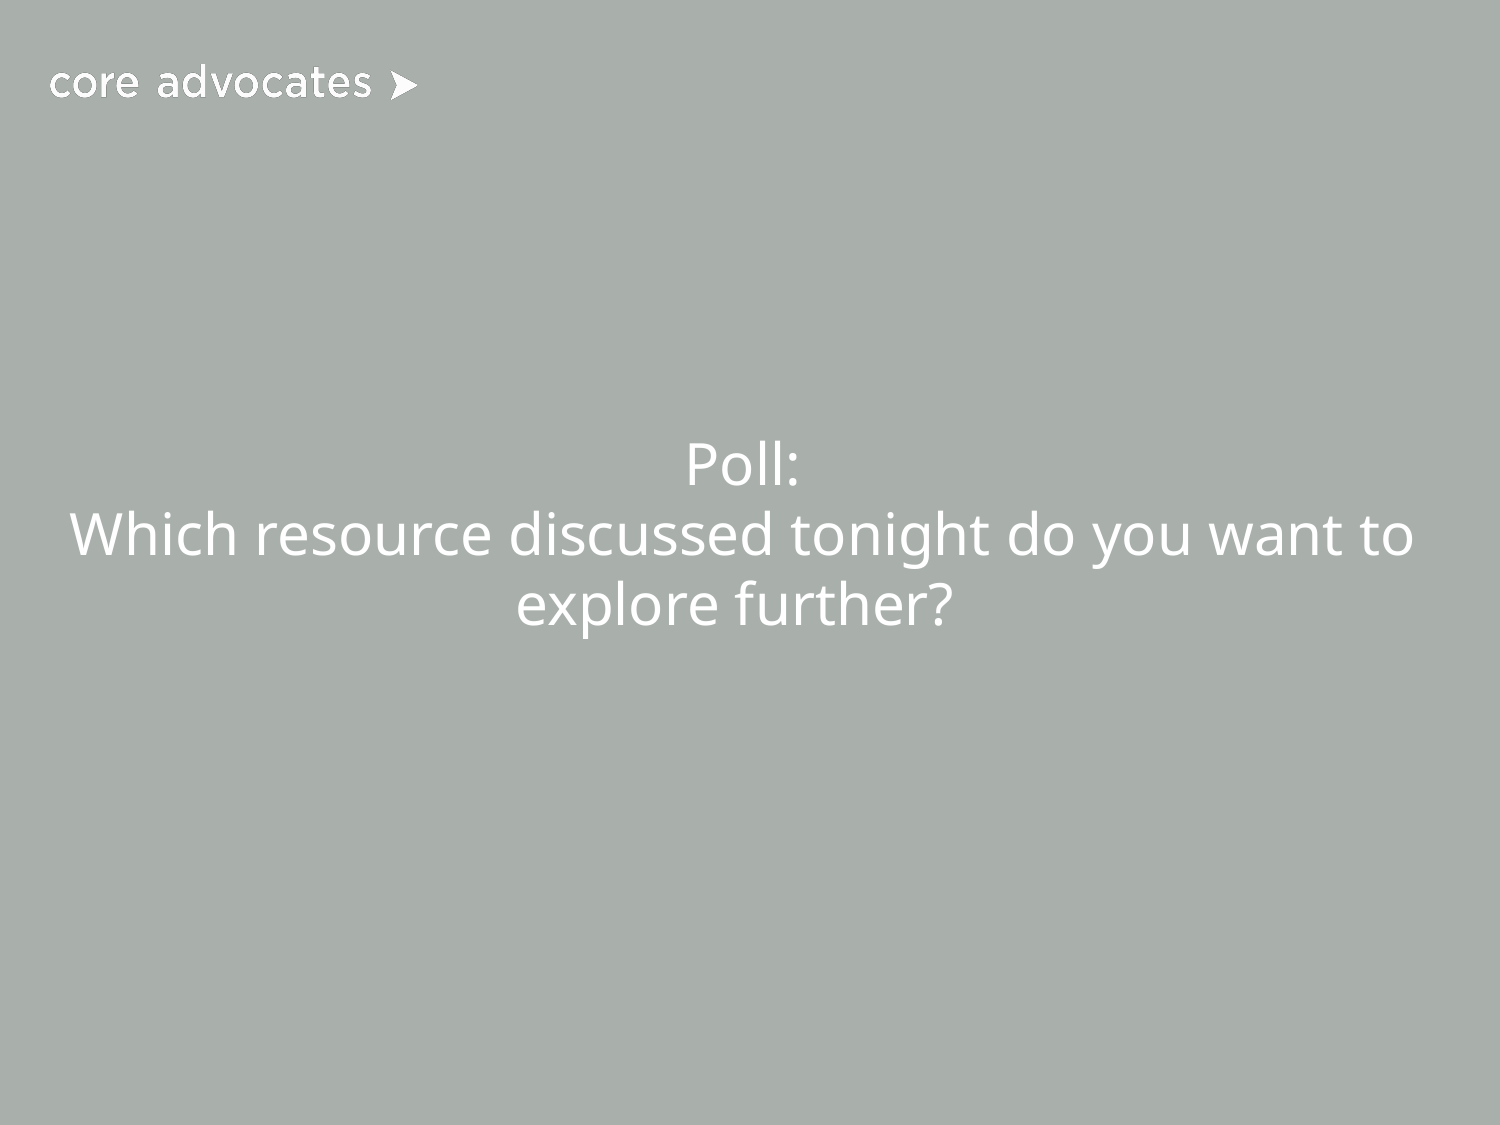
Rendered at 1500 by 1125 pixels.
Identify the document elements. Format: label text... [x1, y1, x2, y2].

title Poll: Which resource discussed tonight do you want to explore further? [35, 400, 1450, 735]
picture [50, 64, 417, 100]
